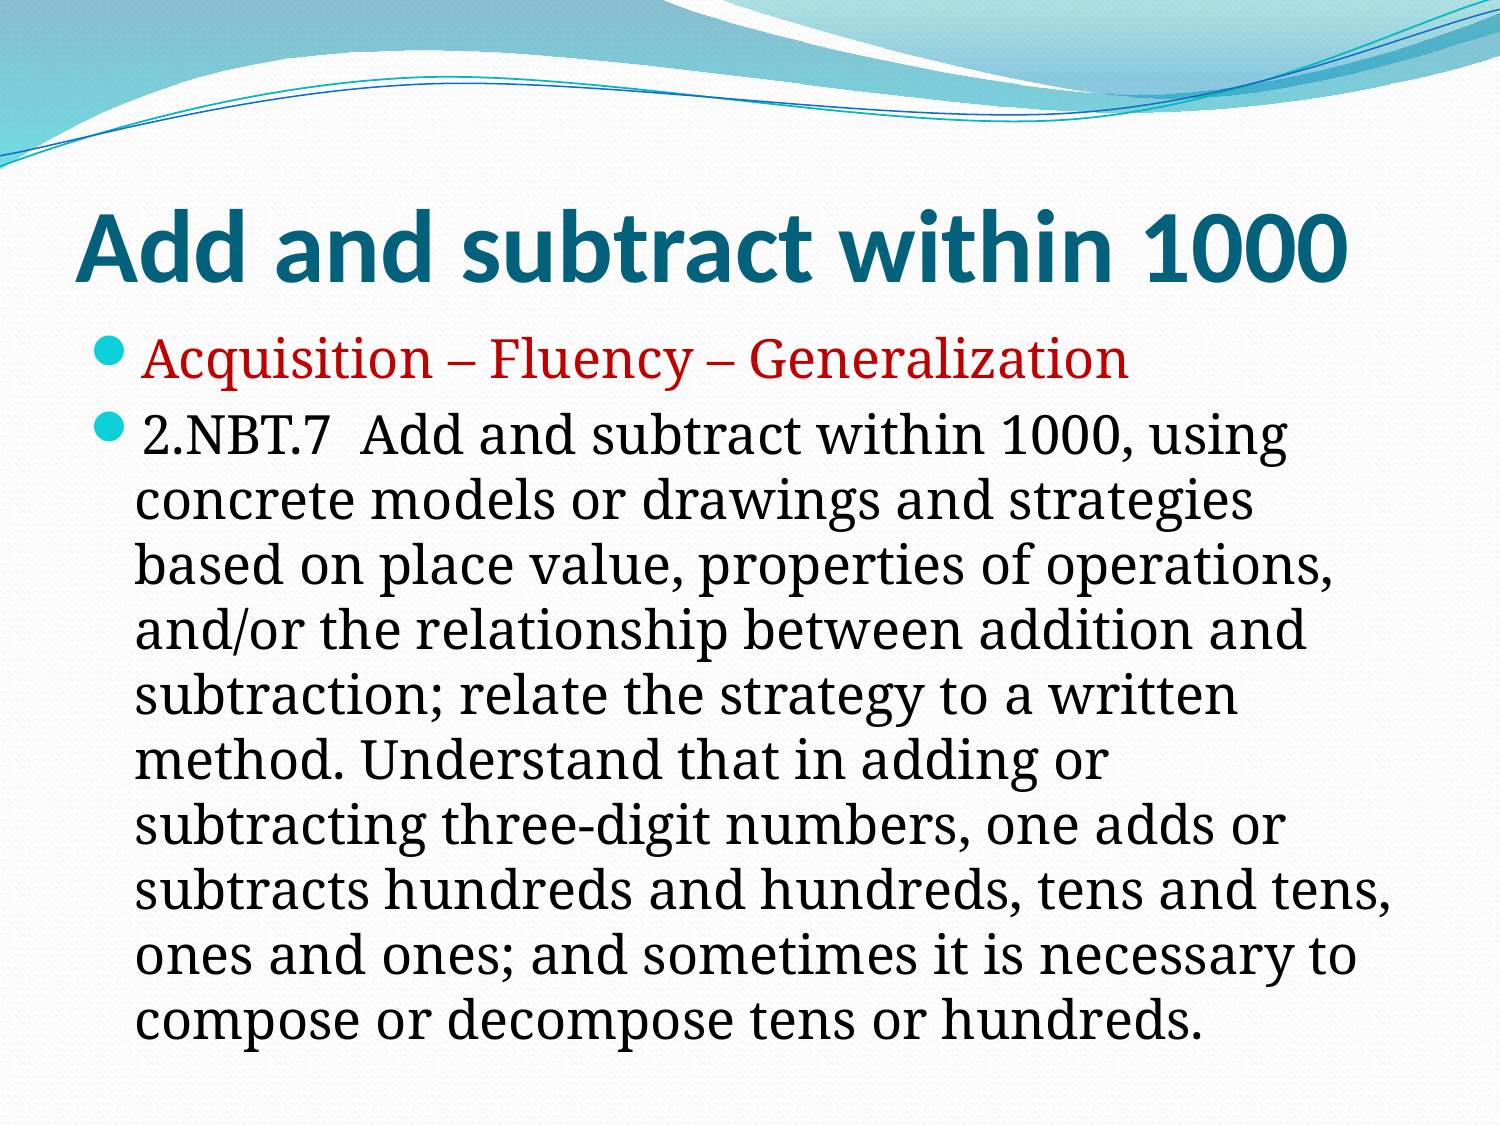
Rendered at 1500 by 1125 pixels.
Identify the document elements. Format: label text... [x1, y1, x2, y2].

title Add and subtract within 1000 [75, 115, 1425, 303]
list Acquisition – Fluency – Generalization 2.NBT.7 Add and subtract within 1000, using concrete models or drawings and strategies based on place value, properties of operations, and/or the relationship between addition and subtraction; relate the strategy to a written method. Understand that in adding or subtracting three-digit numbers, one adds or subtracts hundreds and hundreds, tens and tens, ones and ones; and sometimes it is necessary to compose or decompose tens or hundreds. [75, 317, 1425, 1038]
